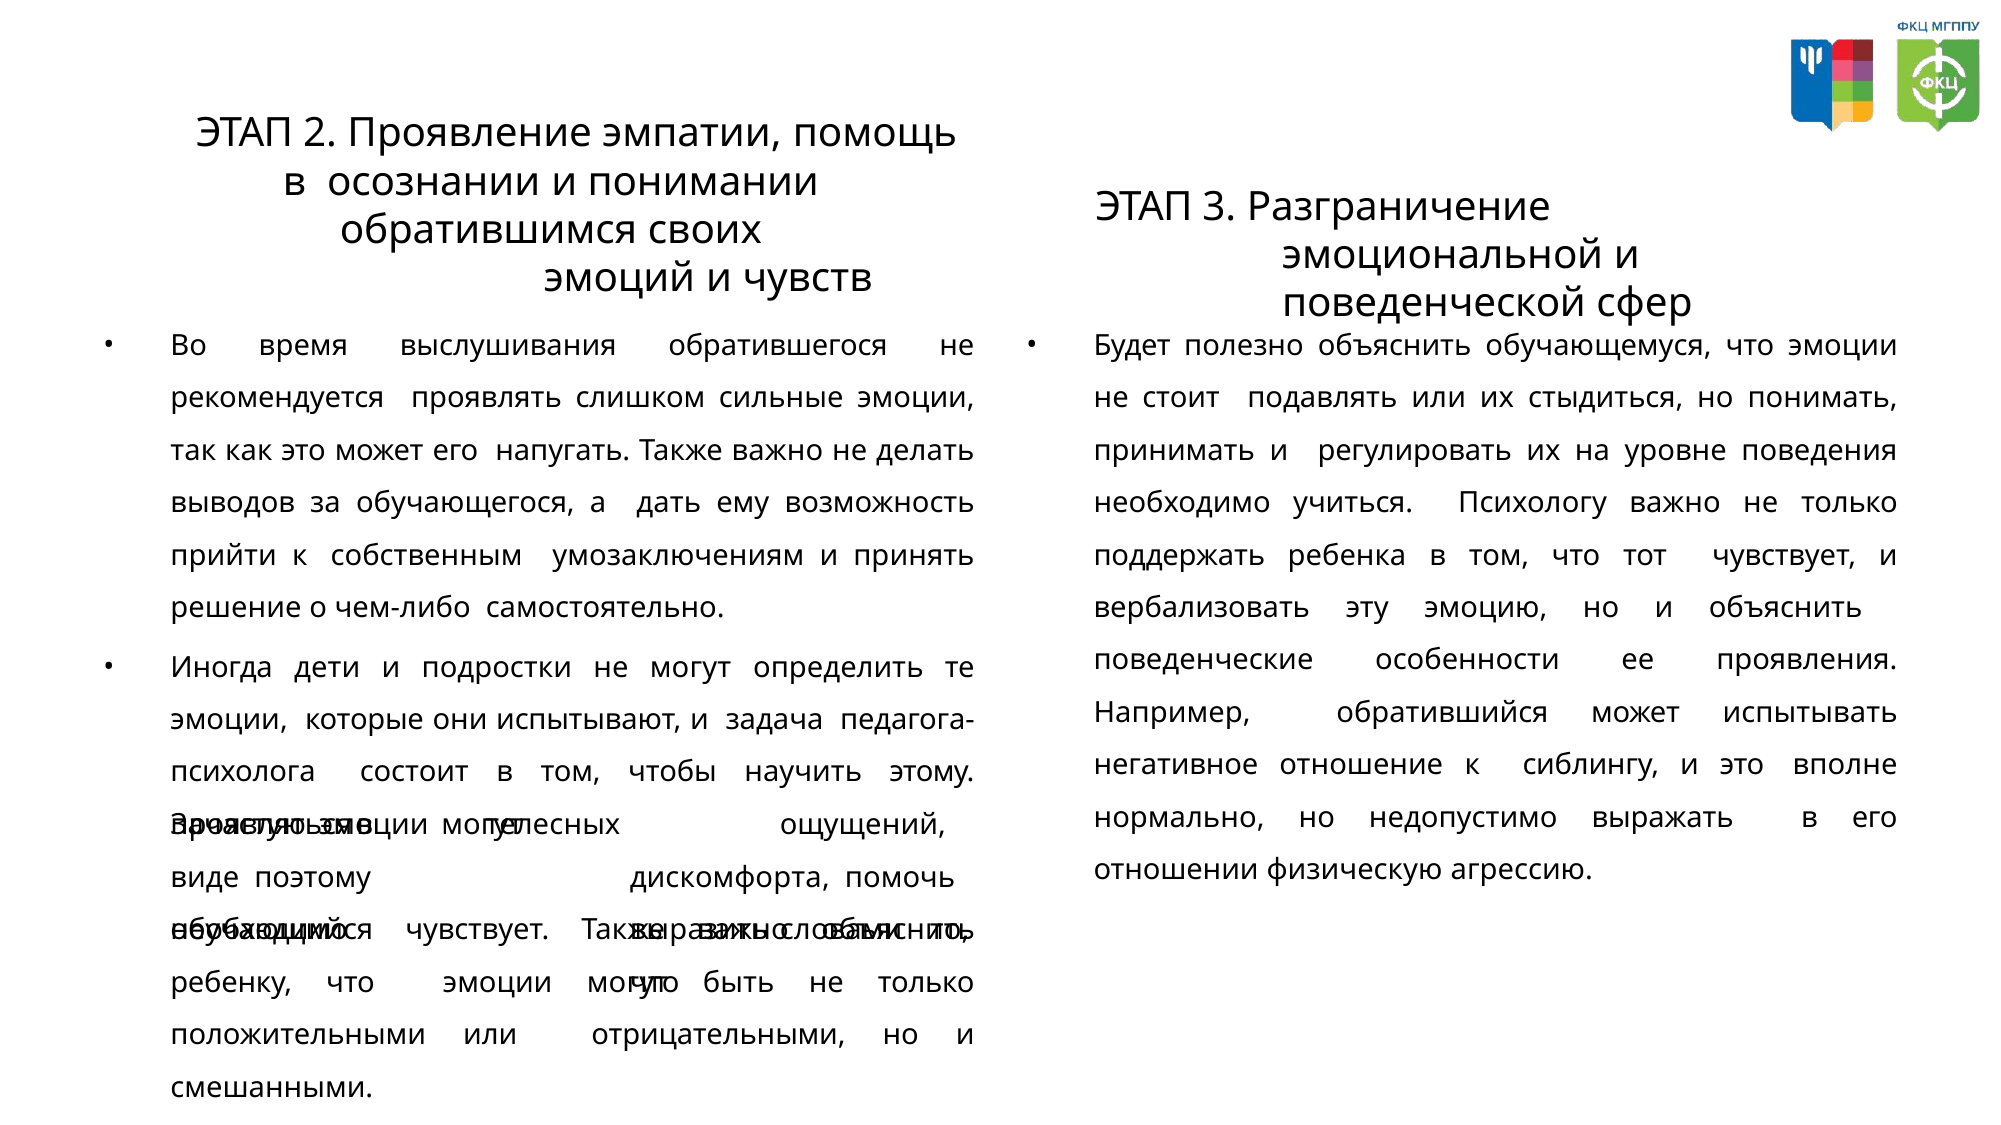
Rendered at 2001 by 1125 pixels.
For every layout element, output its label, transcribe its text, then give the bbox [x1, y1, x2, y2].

text_box проявляться в виде поэтому необходимо [169, 786, 459, 891]
text_box ЭТАП 3. Разграничение эмоциональной и поведенческой сфер [1094, 178, 1836, 325]
title ЭТАП 2. Проявление эмпатии, помощь в осознании и понимании обратившимся своих эмоций и чувств [141, 105, 960, 300]
text_box Будет полезно объяснить обучающемуся, что эмоции не стоит подавлять или их стыдиться, но понимать, принимать и регулировать их на уровне поведения необходимо учиться. Психологу важно не только поддержать ребенка в том, что тот чувствует, и вербализовать эту эмоцию, но и объяснить поведенческие особенности ее проявления. Например, обратившийся может испытывать негативное отношение к сиблингу, и это вполне нормально, но недопустимо выражать в его отношении физическую агрессию. [1025, 307, 1899, 886]
text_box телесных ощущений, дискомфорта, помочь выразить словами то, что [478, 786, 976, 891]
text_box обучающийся чувствует. Также важно объяснить ребенку, что эмоции могут быть не только положительными или отрицательными, но и смешанными. [169, 891, 976, 1104]
picture [1789, 20, 1980, 132]
text_box Во время выслушивания обратившегося не рекомендуется проявлять слишком сильные эмоции, так как это может его напугать. Также важно не делать выводов за обучающегося, а дать ему возможность прийти к собственным умозаключениям и принять решение о чем-либо самостоятельно. Иногда дети и подростки не могут определить те эмоции, которые они испытывают, и задача педагога-психолога состоит в том, чтобы научить этому. Зачастую эмоции могут [102, 307, 976, 841]
